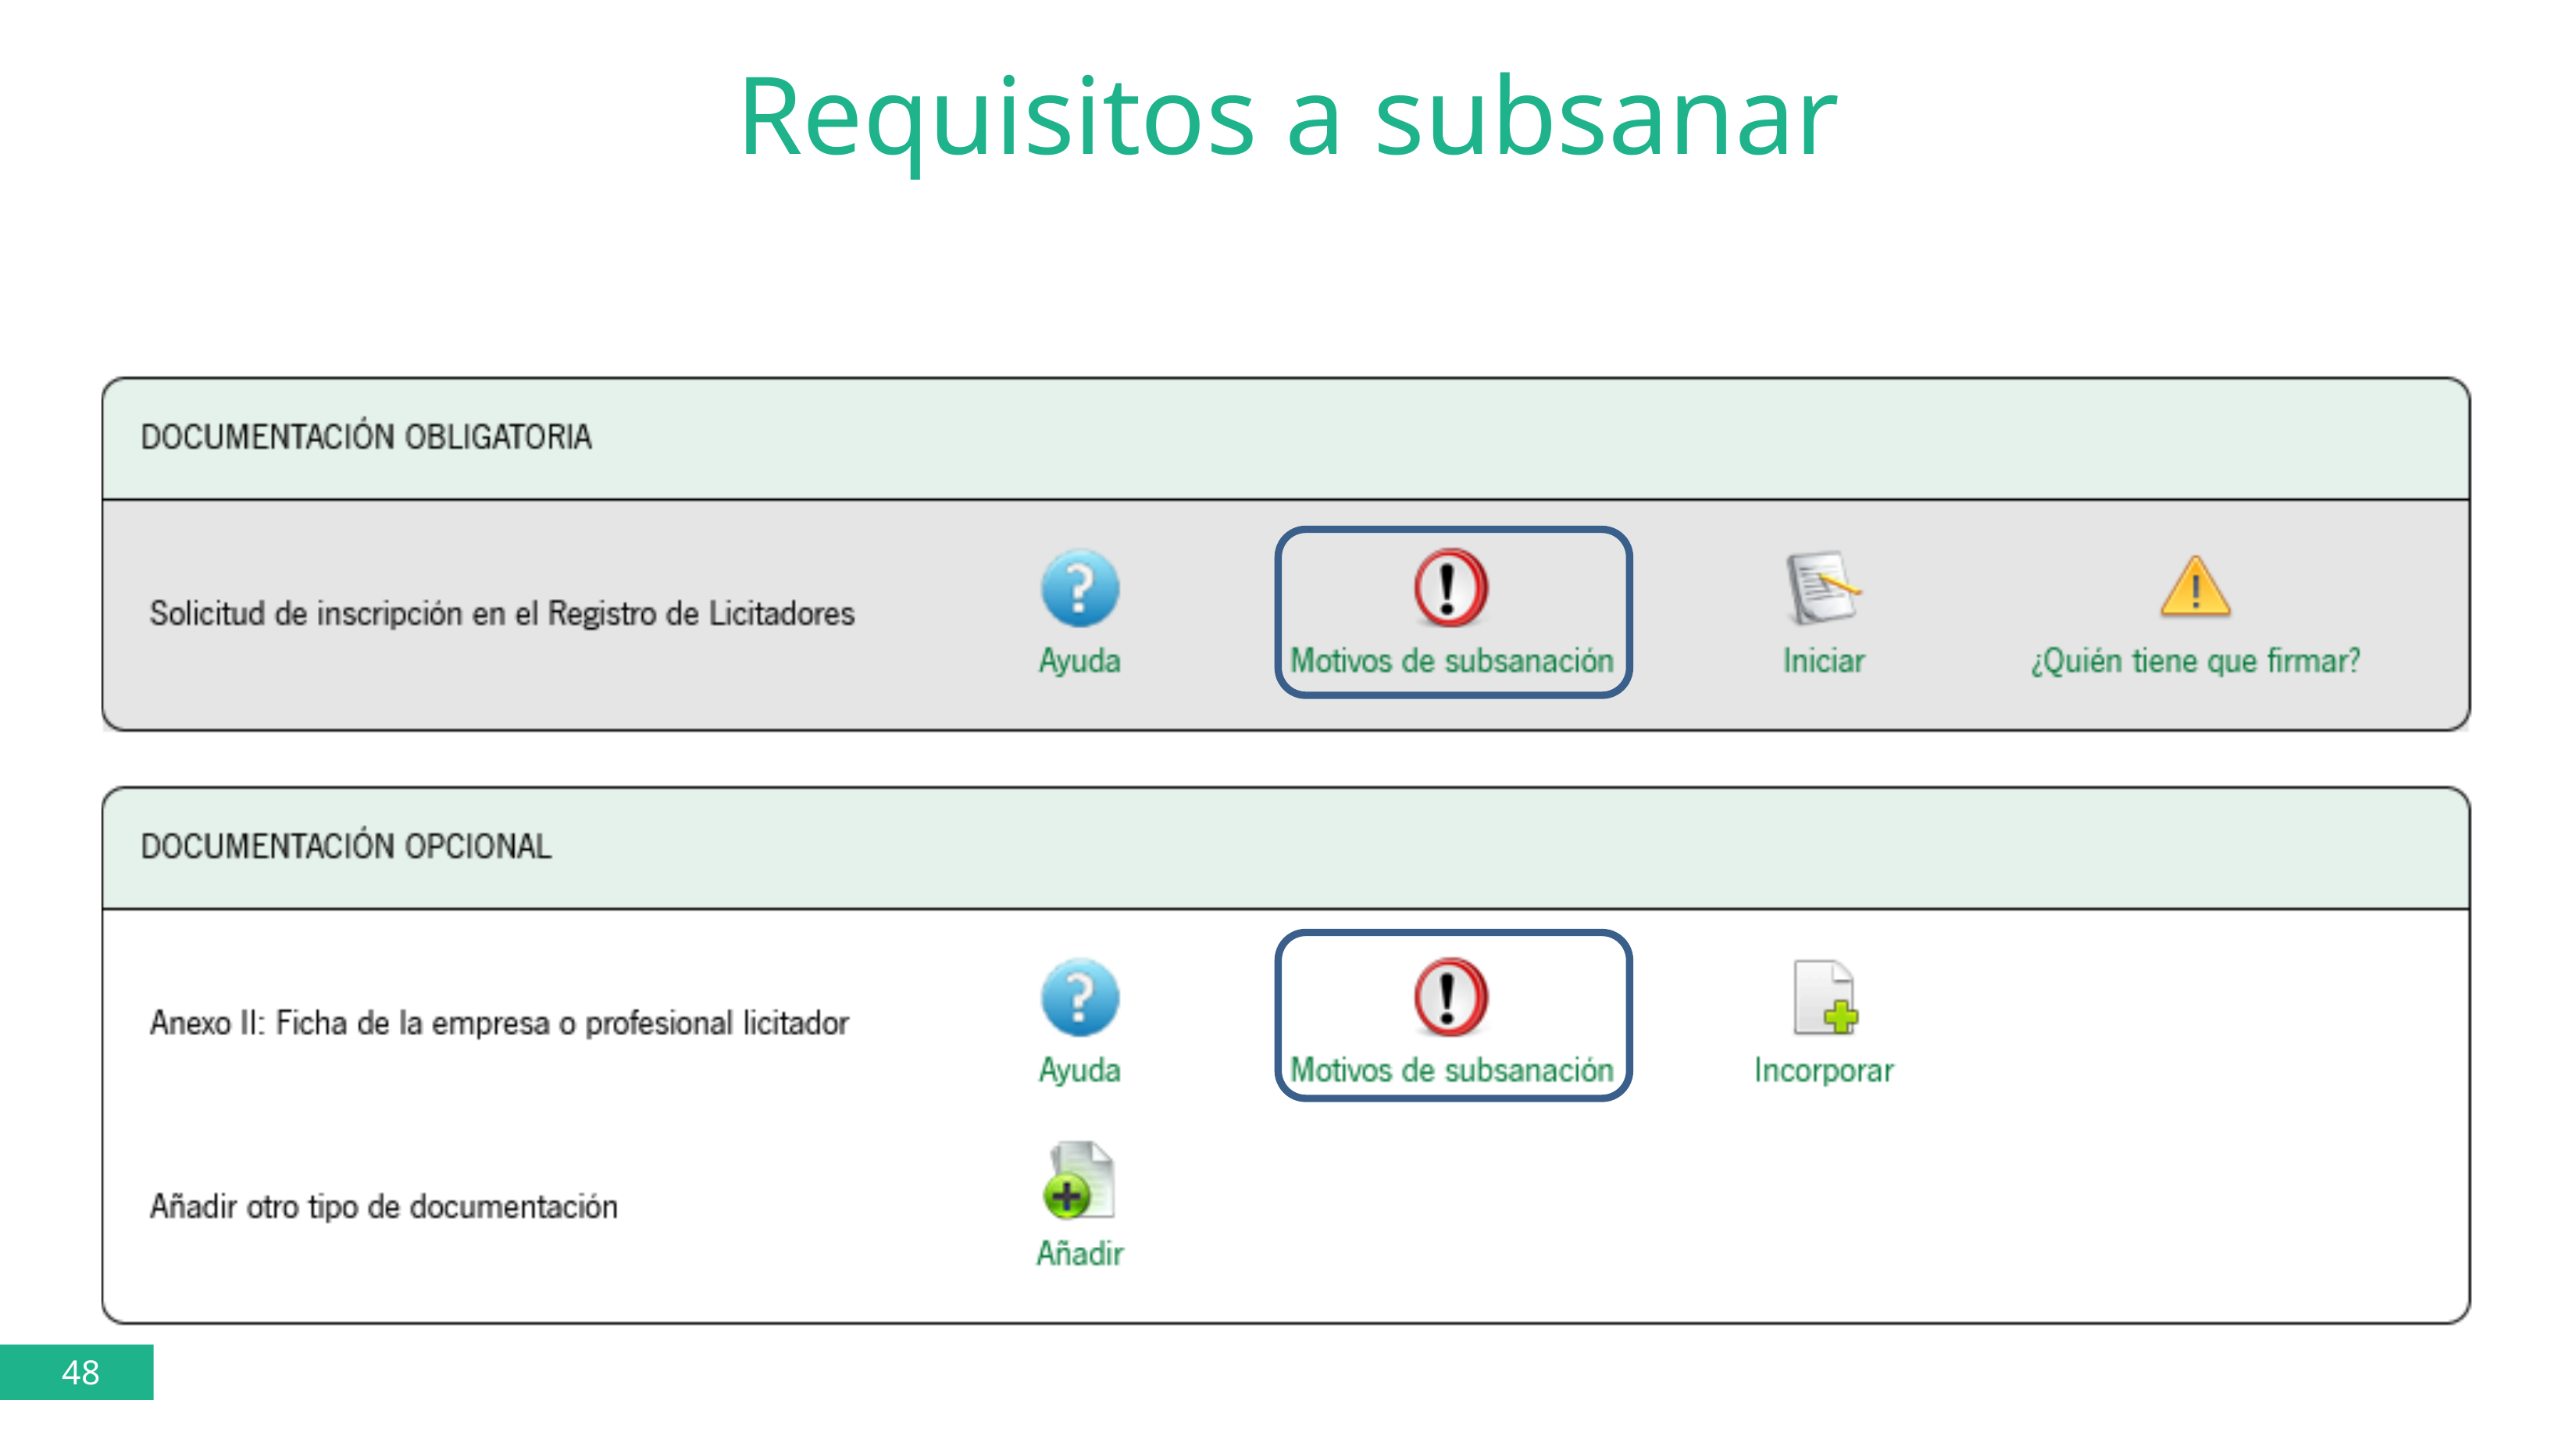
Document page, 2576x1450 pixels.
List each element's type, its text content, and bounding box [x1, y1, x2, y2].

slide_number 48 [41, 1351, 112, 1394]
text_box Requisitos a subsanar [0, 41, 2576, 182]
picture [102, 373, 2474, 1330]
text_box [0, 1345, 154, 1400]
